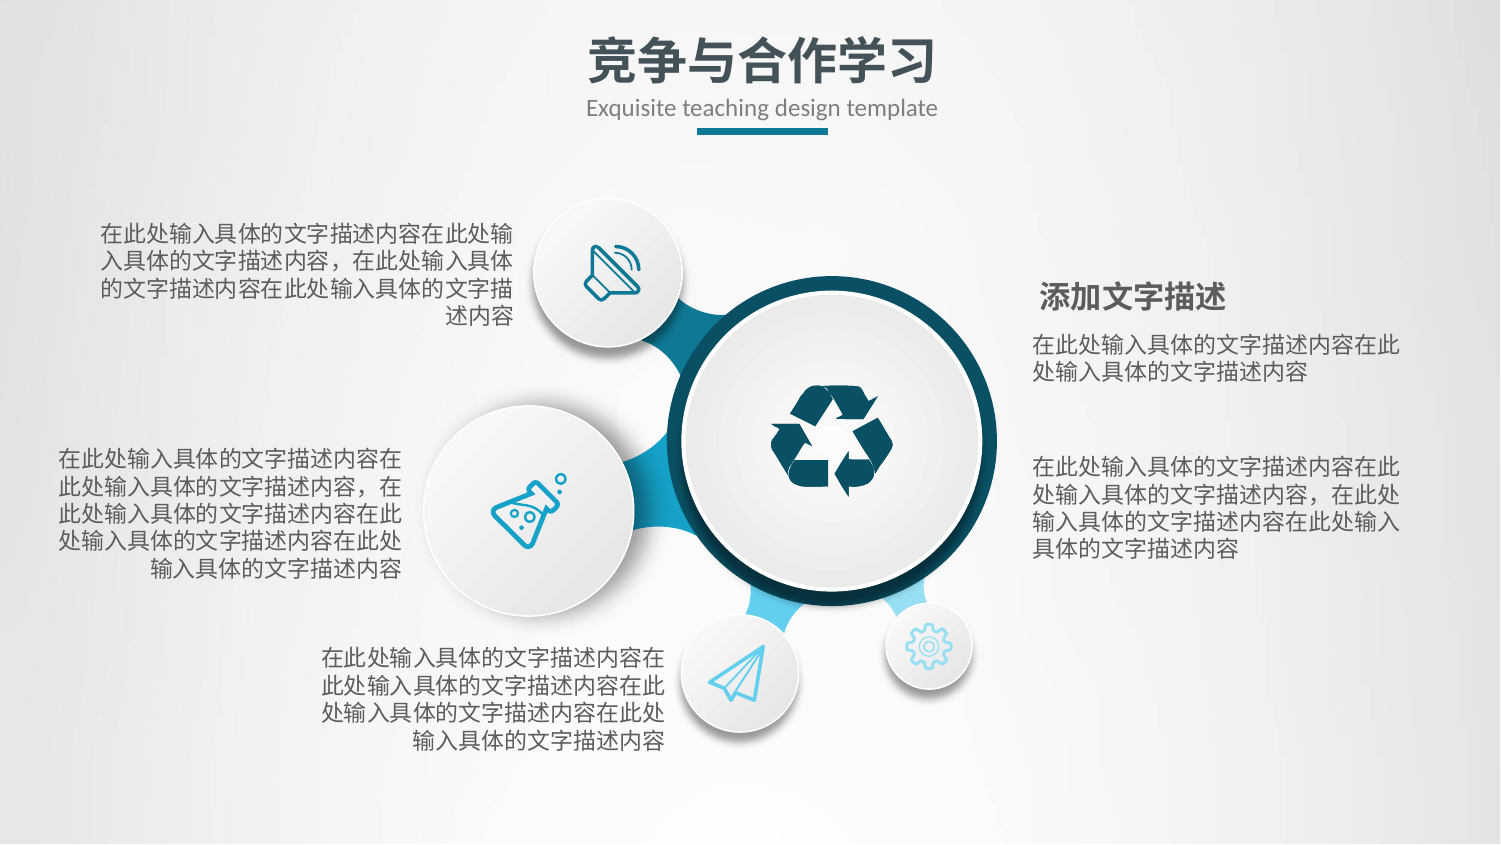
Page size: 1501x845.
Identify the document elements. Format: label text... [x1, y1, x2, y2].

picture [0, 0, 1501, 844]
text_box 在此处输入具体的文字描述内容在此处输入具体的文字描述内容，在此处输入具体的文字描述内容在此处输入具体的文字描述内容 [79, 213, 423, 335]
text_box 添加文字描述 [1028, 271, 1239, 321]
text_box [423, 198, 997, 733]
text_box 在此处输入具体的文字描述内容在此处输入具体的文字描述内容，在此处输入具体的文字描述内容在此处输入具体的文字描述内容在此处输入具体的文字描述内容 [46, 439, 415, 588]
text_box Exquisite teaching design template [574, 86, 951, 128]
text_box 在此处输入具体的文字描述内容在此处输入具体的文字描述内容在此处输入具体的文字描述内容在此处输入具体的文字描述内容 [301, 638, 678, 760]
title 竞争与合作学习 [238, 0, 1287, 120]
text_box 在此处输入具体的文字描述内容在此处输入具体的文字描述内容 [1020, 324, 1418, 391]
text_box 在此处输入具体的文字描述内容在此处输入具体的文字描述内容，在此处输入具体的文字描述内容在此处输入具体的文字描述内容 [1020, 447, 1418, 569]
